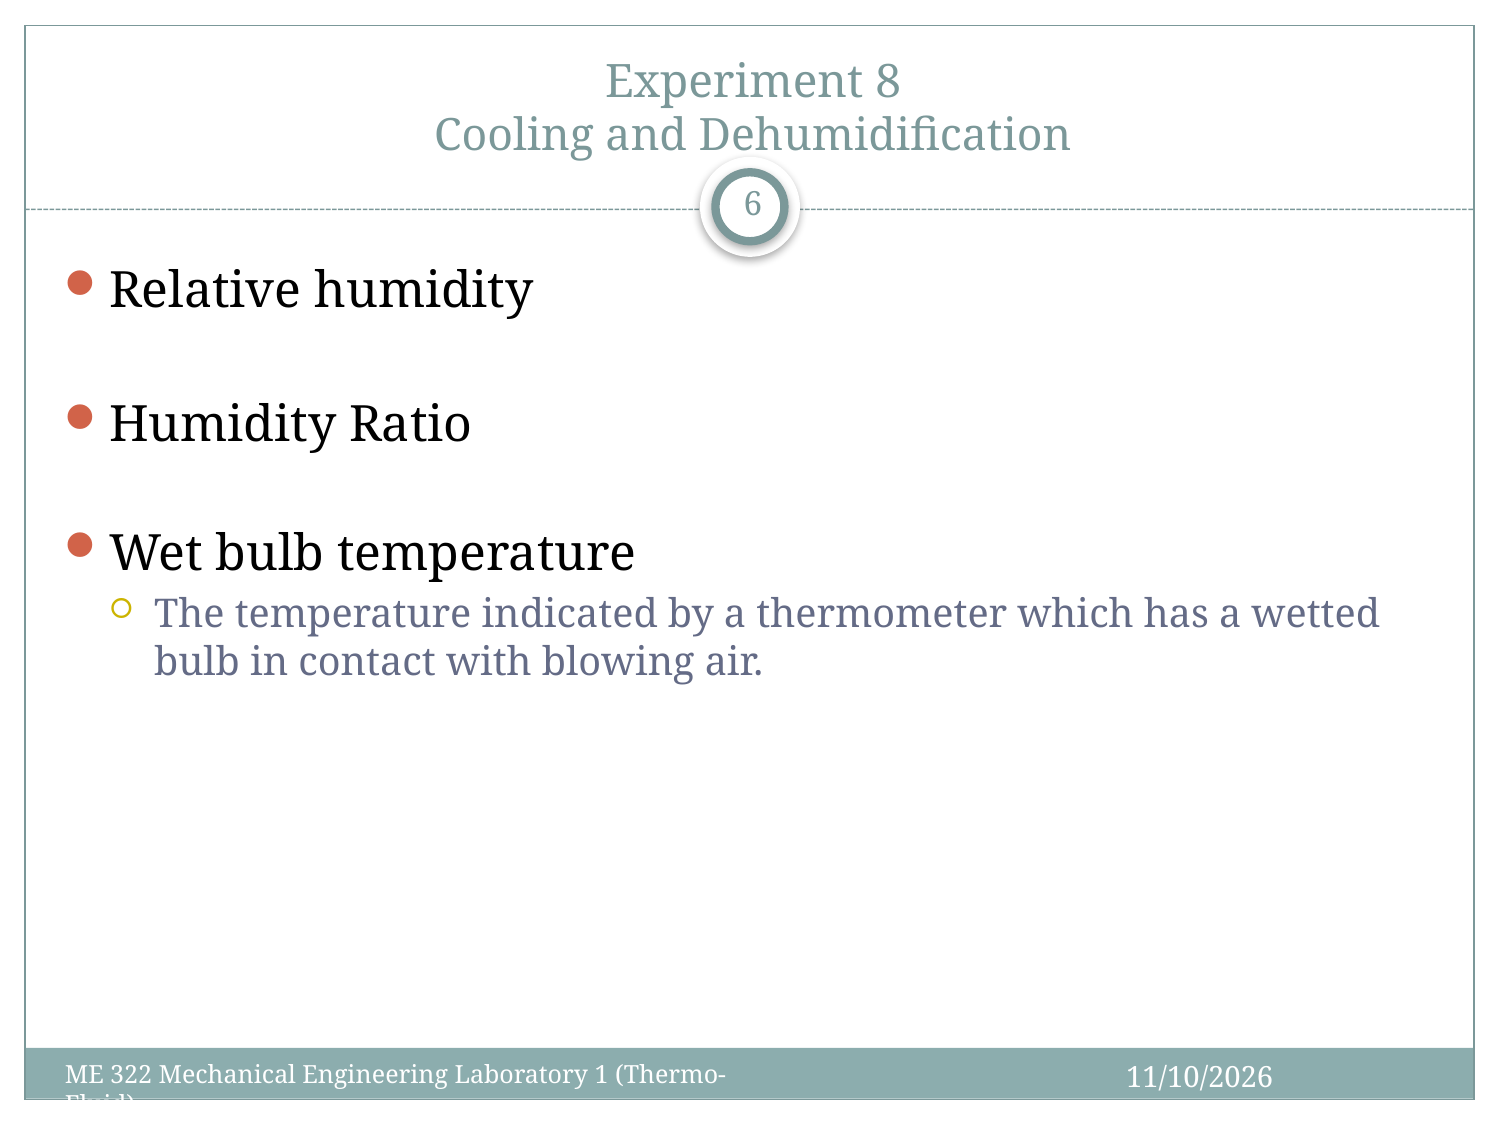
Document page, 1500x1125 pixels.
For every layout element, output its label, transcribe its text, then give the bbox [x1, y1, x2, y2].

title Experiment 8 Cooling and Dehumidification [53, 42, 1454, 168]
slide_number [950, 1050, 1450, 1111]
footer ME 322 Mechanical Engineering Laboratory 1 (Thermo-Fluid) [50, 1051, 809, 1112]
slide_number 6 [715, 168, 791, 241]
